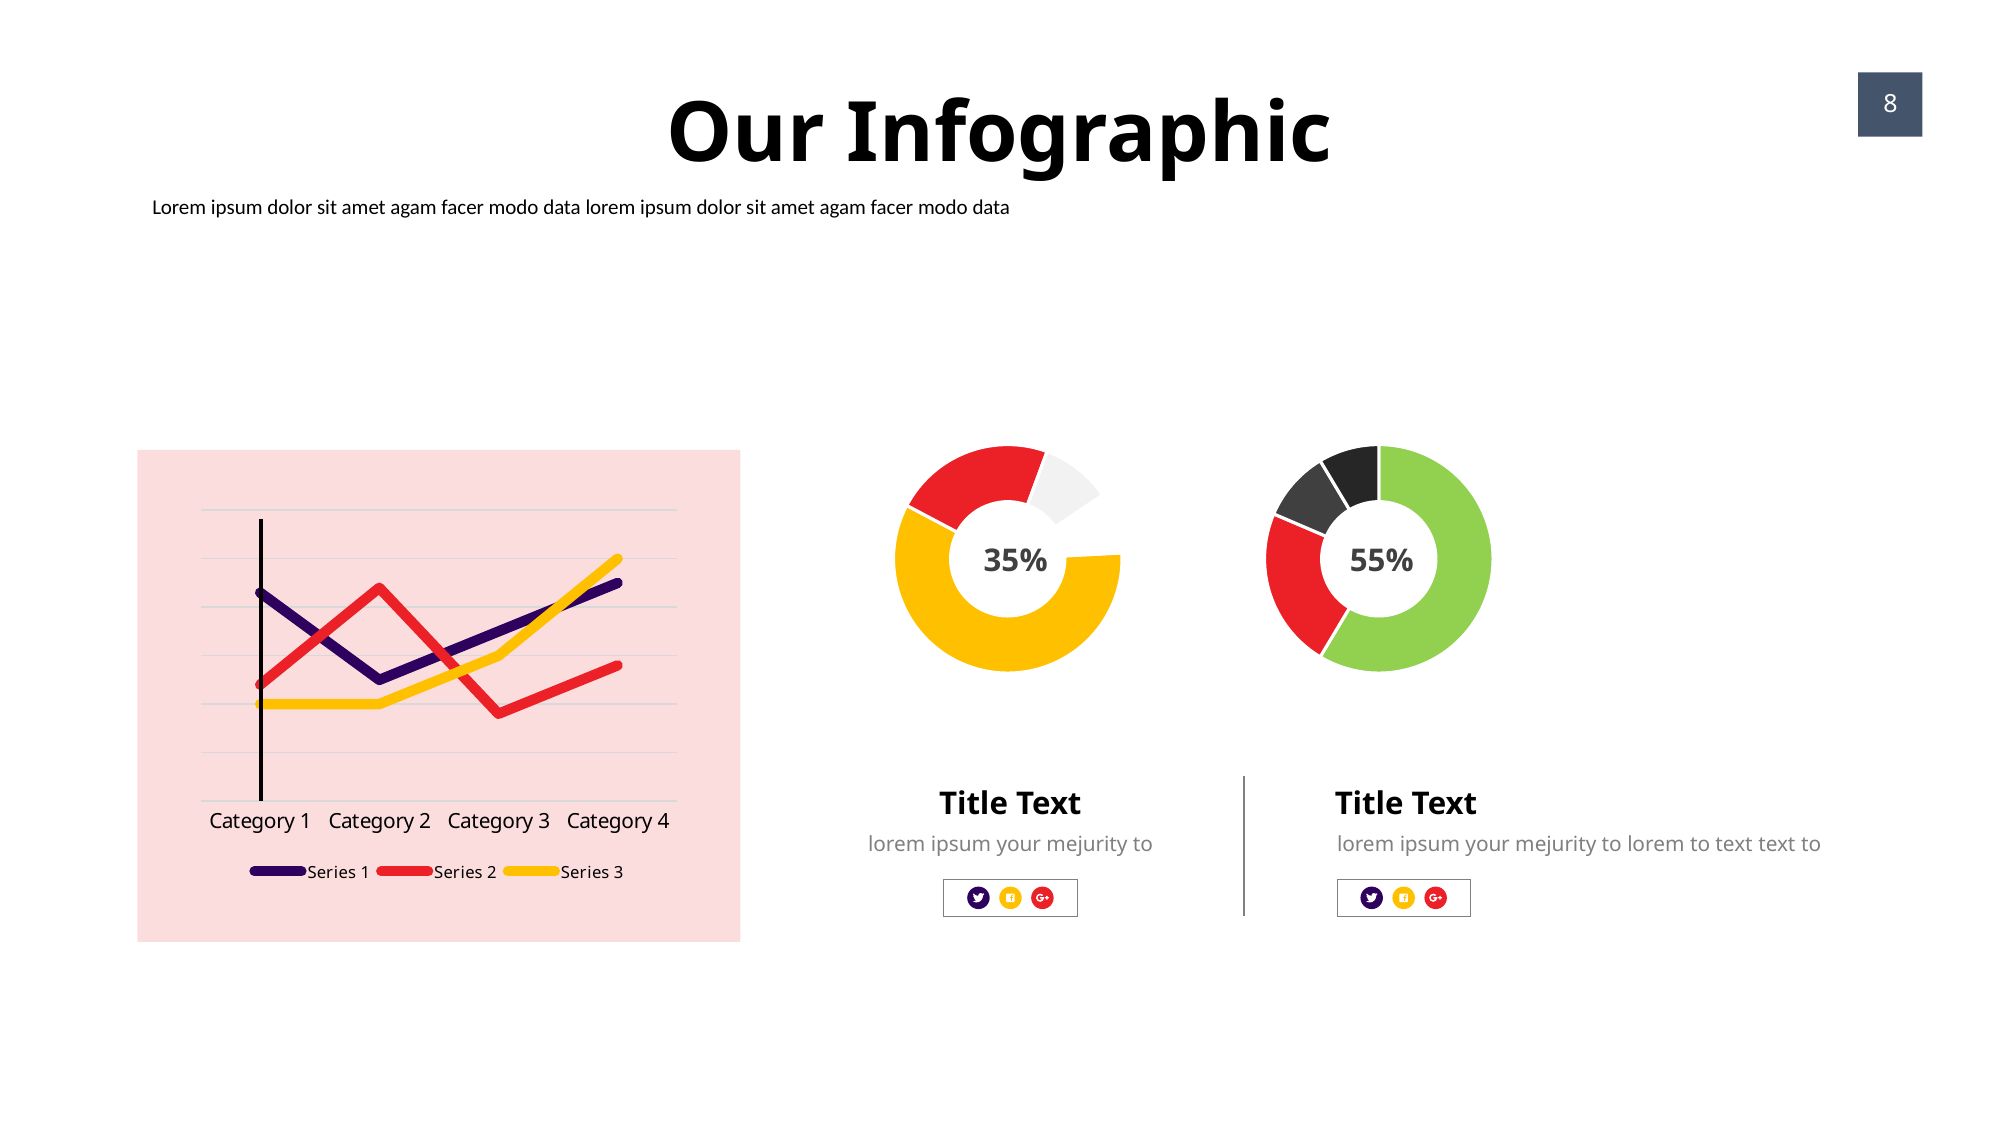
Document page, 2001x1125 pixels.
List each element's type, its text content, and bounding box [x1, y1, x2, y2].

subtitle Lorem ipsum dolor sit amet agam facer modo data lorem ipsum dolor sit amet agam facer modo data [137, 186, 1863, 227]
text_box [137, 449, 741, 942]
title Our Infographic [137, 78, 1863, 186]
slide_number 8 [1863, 78, 1927, 130]
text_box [853, 439, 1863, 916]
